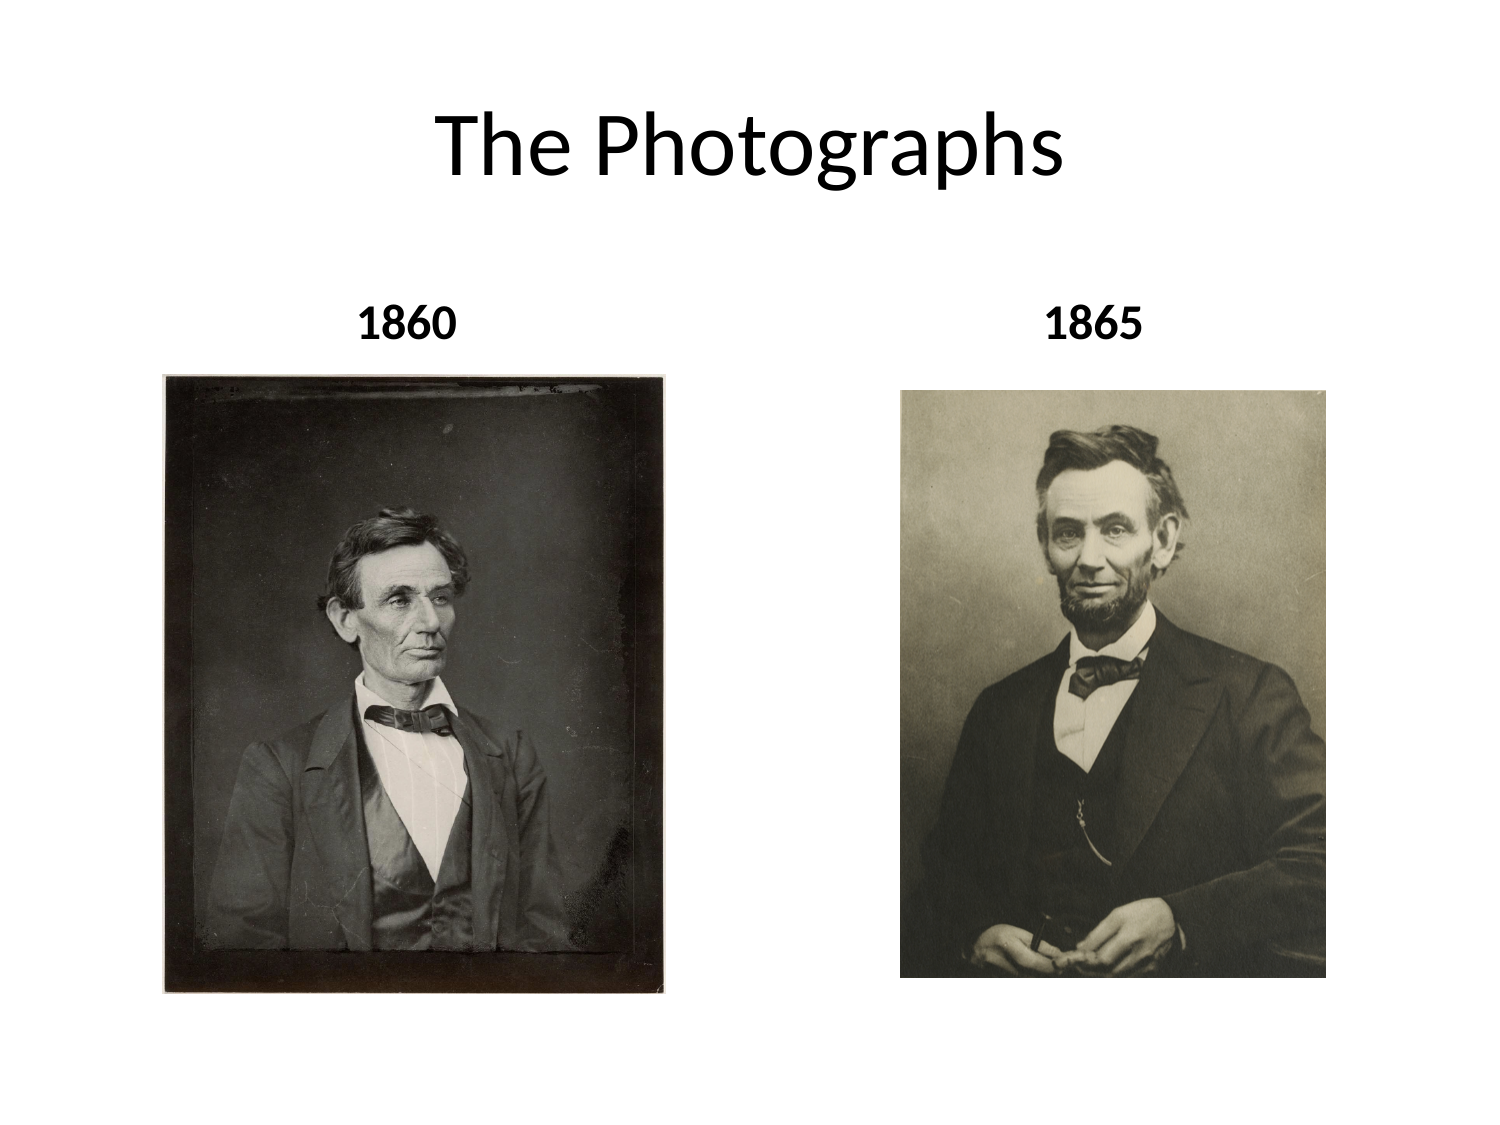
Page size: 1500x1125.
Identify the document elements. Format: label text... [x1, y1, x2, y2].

title The Photographs [75, 45, 1425, 233]
list 1865 [761, 251, 1425, 357]
list 1860 [75, 251, 738, 357]
picture [162, 374, 667, 994]
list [899, 390, 1327, 979]
